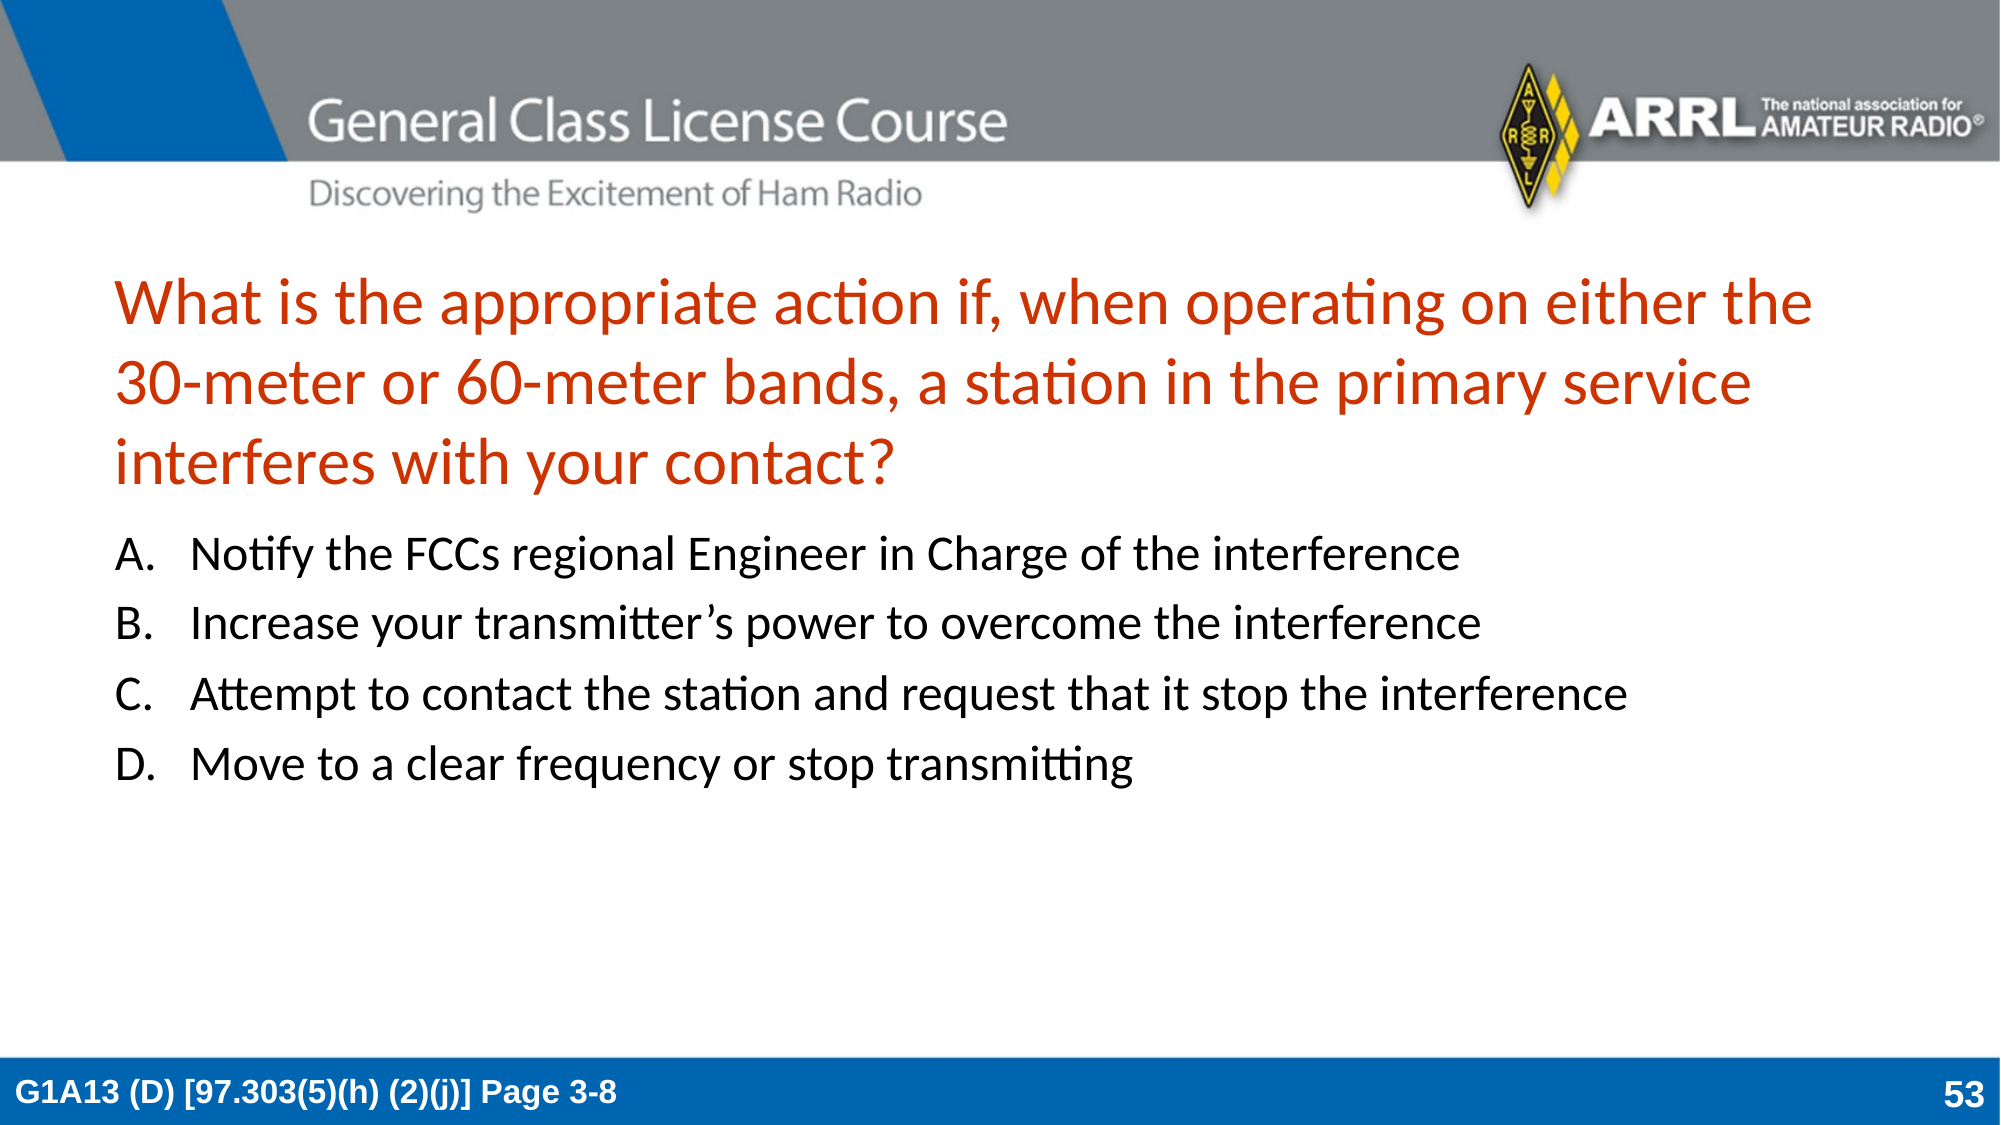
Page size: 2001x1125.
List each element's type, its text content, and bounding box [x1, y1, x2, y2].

text_box 53 [1875, 1062, 2000, 1123]
list Notify the FCCs regional Engineer in Charge of the interference Increase your transmitter’s power to overcome the interference Attempt to contact the station and request that it stop the interference Move to a clear frequency or stop transmitting [99, 512, 1900, 1005]
picture [0, 0, 2001, 1125]
text_box G1A13 (D) [97.303(5)(h) (2)(j)] Page 3-8 [0, 1062, 1313, 1118]
title What is the appropriate action if, when operating on either the 30-meter or 60-meter bands, a station in the primary service interferes with your contact? [99, 249, 1900, 388]
